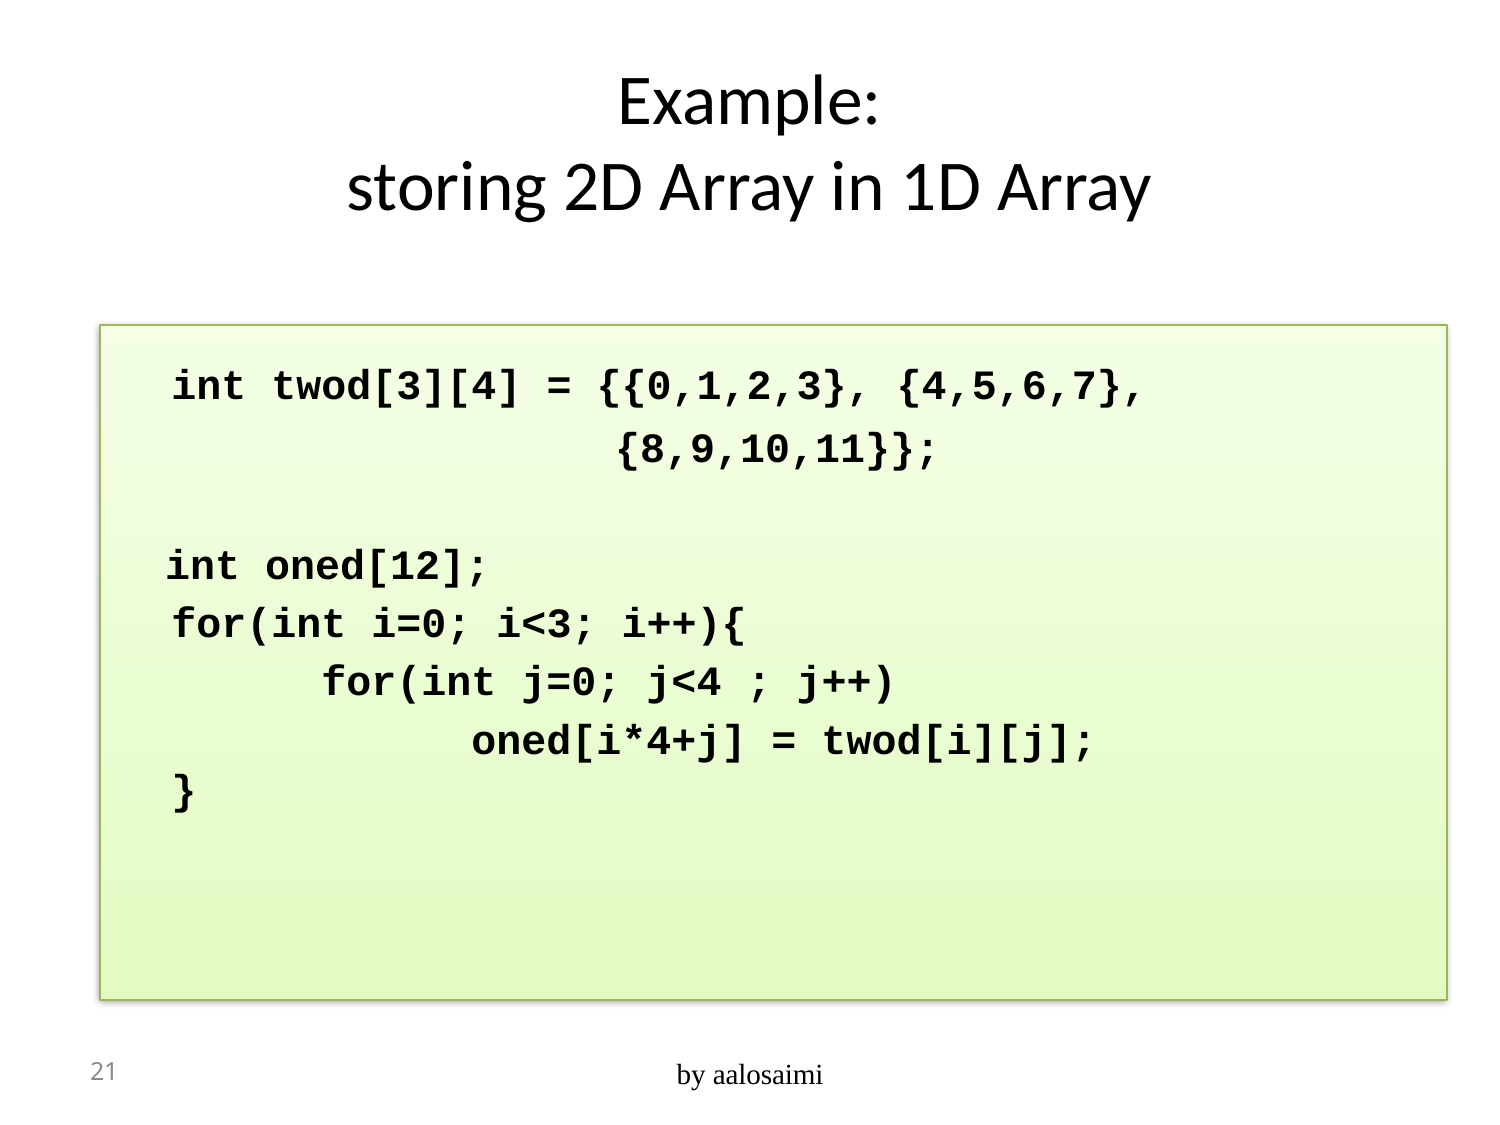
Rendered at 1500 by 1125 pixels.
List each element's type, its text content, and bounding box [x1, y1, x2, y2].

slide_number 21 [75, 1042, 425, 1103]
title Example: storing 2D Array in 1D Array [75, 45, 1425, 233]
footer by aalosaimi [512, 1042, 988, 1103]
list int twod[3][4] = {{0,1,2,3}, {4,5,6,7}, {8,9,10,11}}; int oned[12]; for(int i=0; i<3; i++){ for(int j=0; j<4 ; j++) oned[i*4+j] = twod[i][j]; } [99, 324, 1448, 1001]
